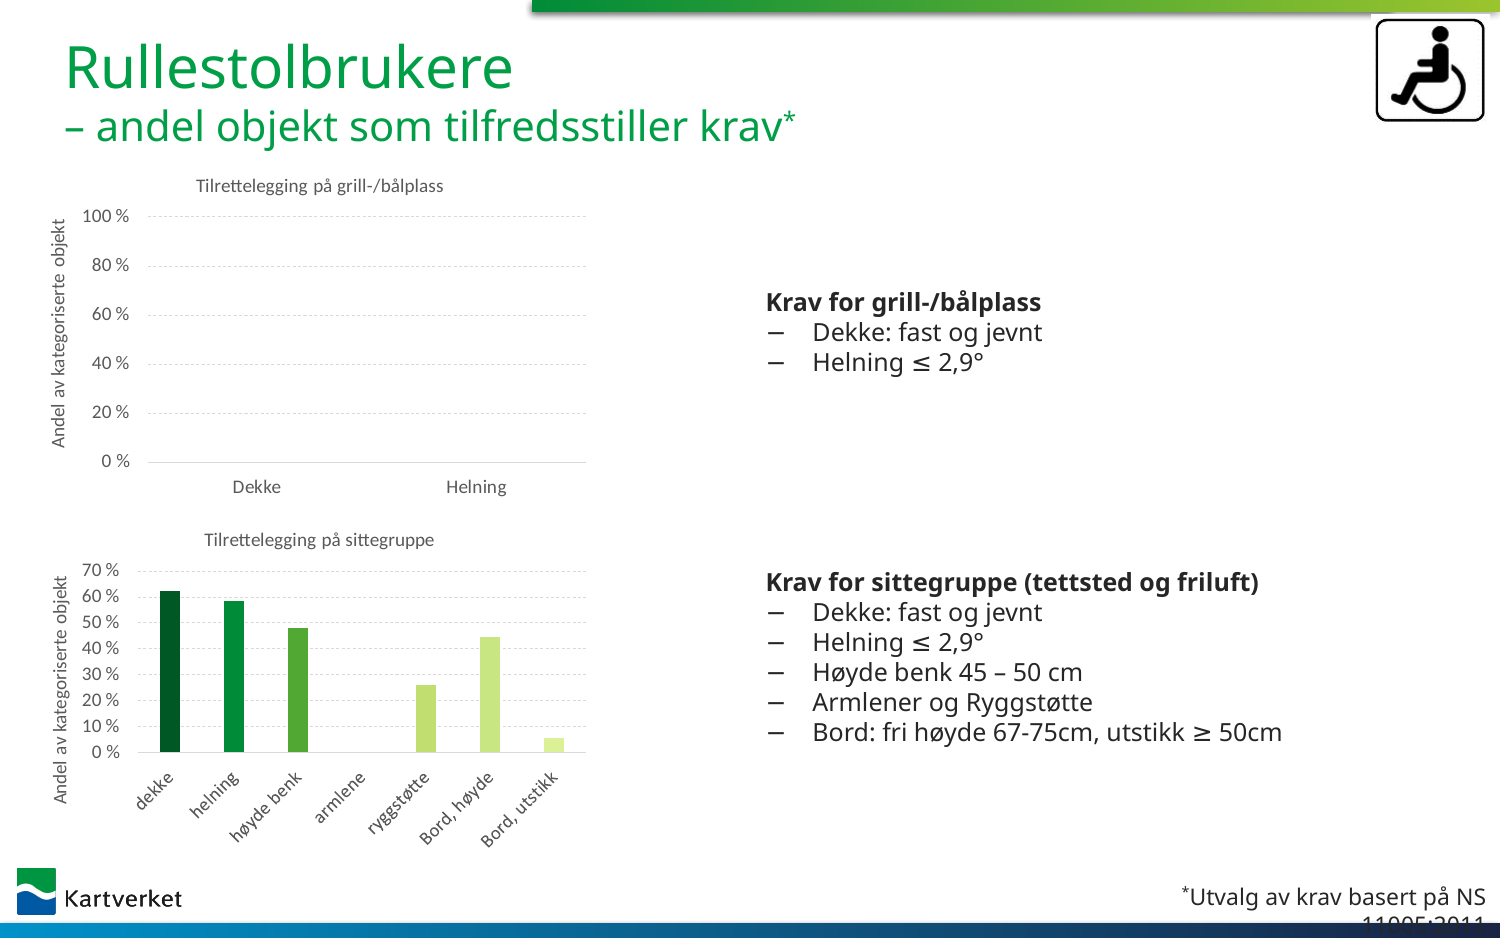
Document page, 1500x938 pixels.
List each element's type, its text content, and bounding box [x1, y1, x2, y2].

text_box Krav for grill-/bålplass Dekke: fast og jevnt Helning ≤ 2,9° [750, 279, 1452, 384]
picture [41, 520, 597, 859]
text_box Rullestolbrukere – andel objekt som tilfredsstiller krav* [49, 14, 1431, 158]
picture [41, 166, 597, 505]
picture [1371, 13, 1491, 127]
text_box *Utvalg av krav basert på NS 11005:2011 [1068, 873, 1500, 938]
text_box Krav for sittegruppe (tettsted og friluft) Dekke: fast og jevnt Helning ≤ 2,9° Høyde benk 45 – 50 cm Armlener og Ryggstøtte Bord: fri høyde 67-75cm, utstikk ≥ 50cm [750, 559, 1500, 754]
